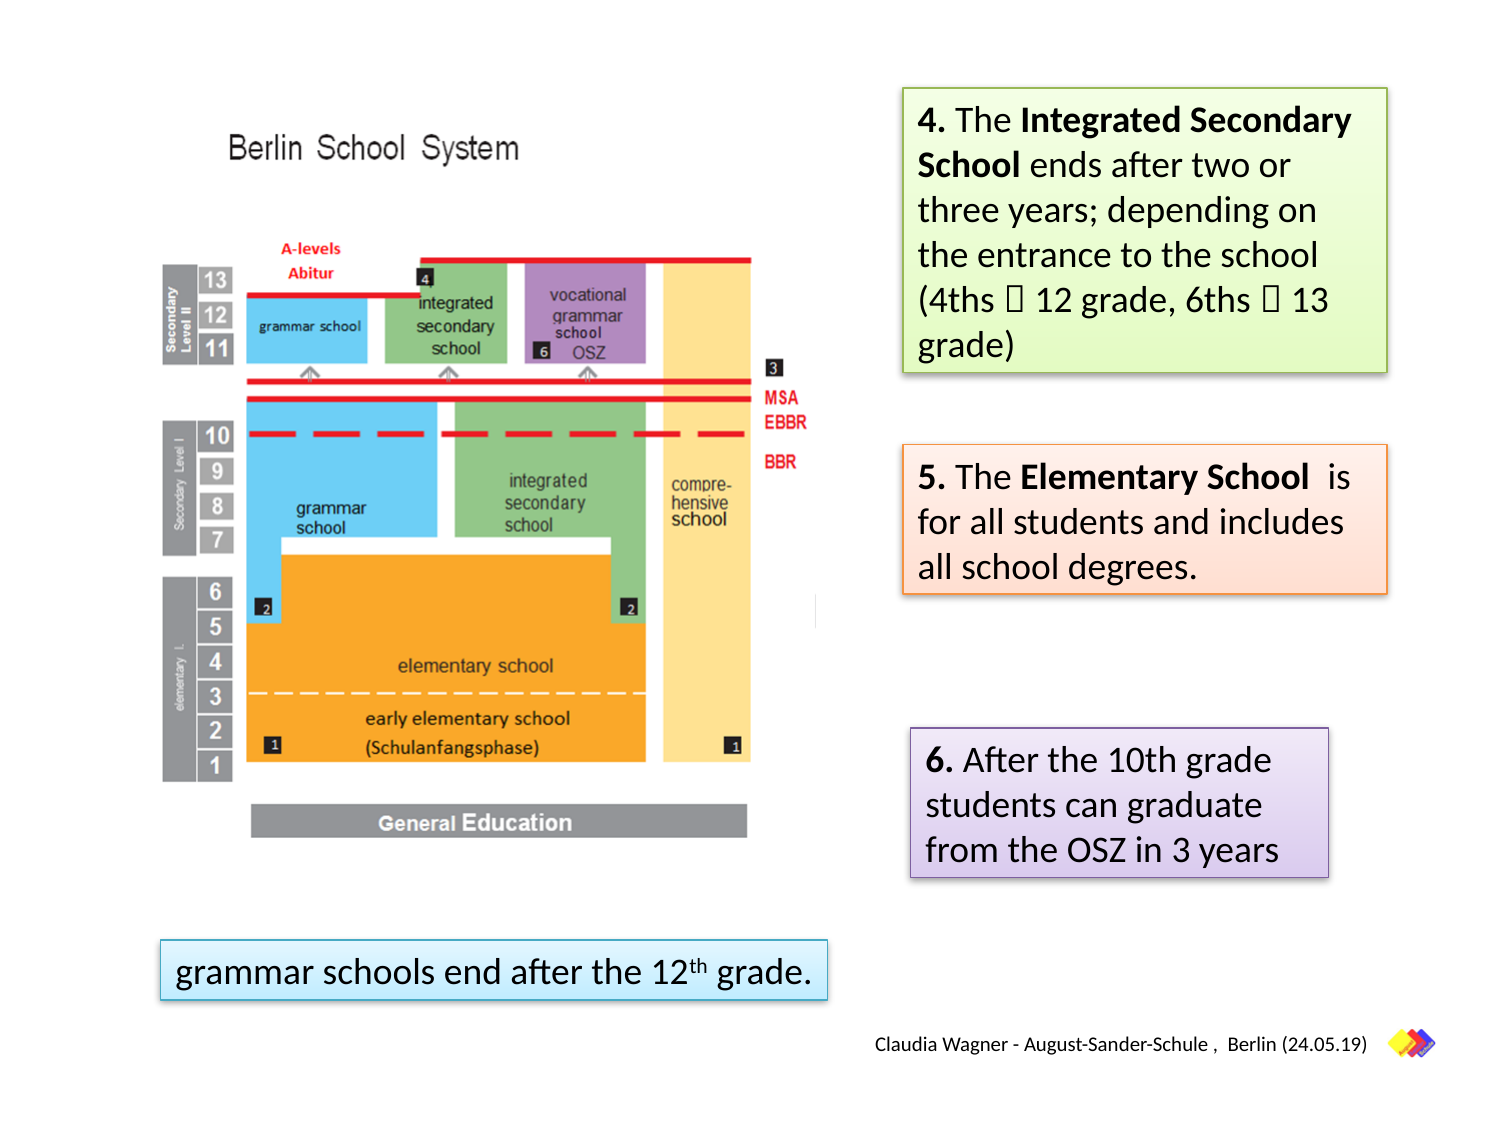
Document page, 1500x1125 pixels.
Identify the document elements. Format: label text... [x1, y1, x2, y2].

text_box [855, 1022, 1436, 1064]
text_box 4. The Integrated Secondary School ends after two or three years; depending on the entrance to the school (4ths  12 grade, 6ths  13 grade) [902, 87, 1388, 373]
text_box 6. After the 10th grade students can graduate from the OSZ in 3 years [910, 727, 1329, 878]
picture [149, 113, 817, 858]
text_box 5. The Elementary School is for all students and includes all school degrees. [902, 444, 1388, 595]
text_box grammar schools end after the 12th grade. [160, 939, 828, 1001]
